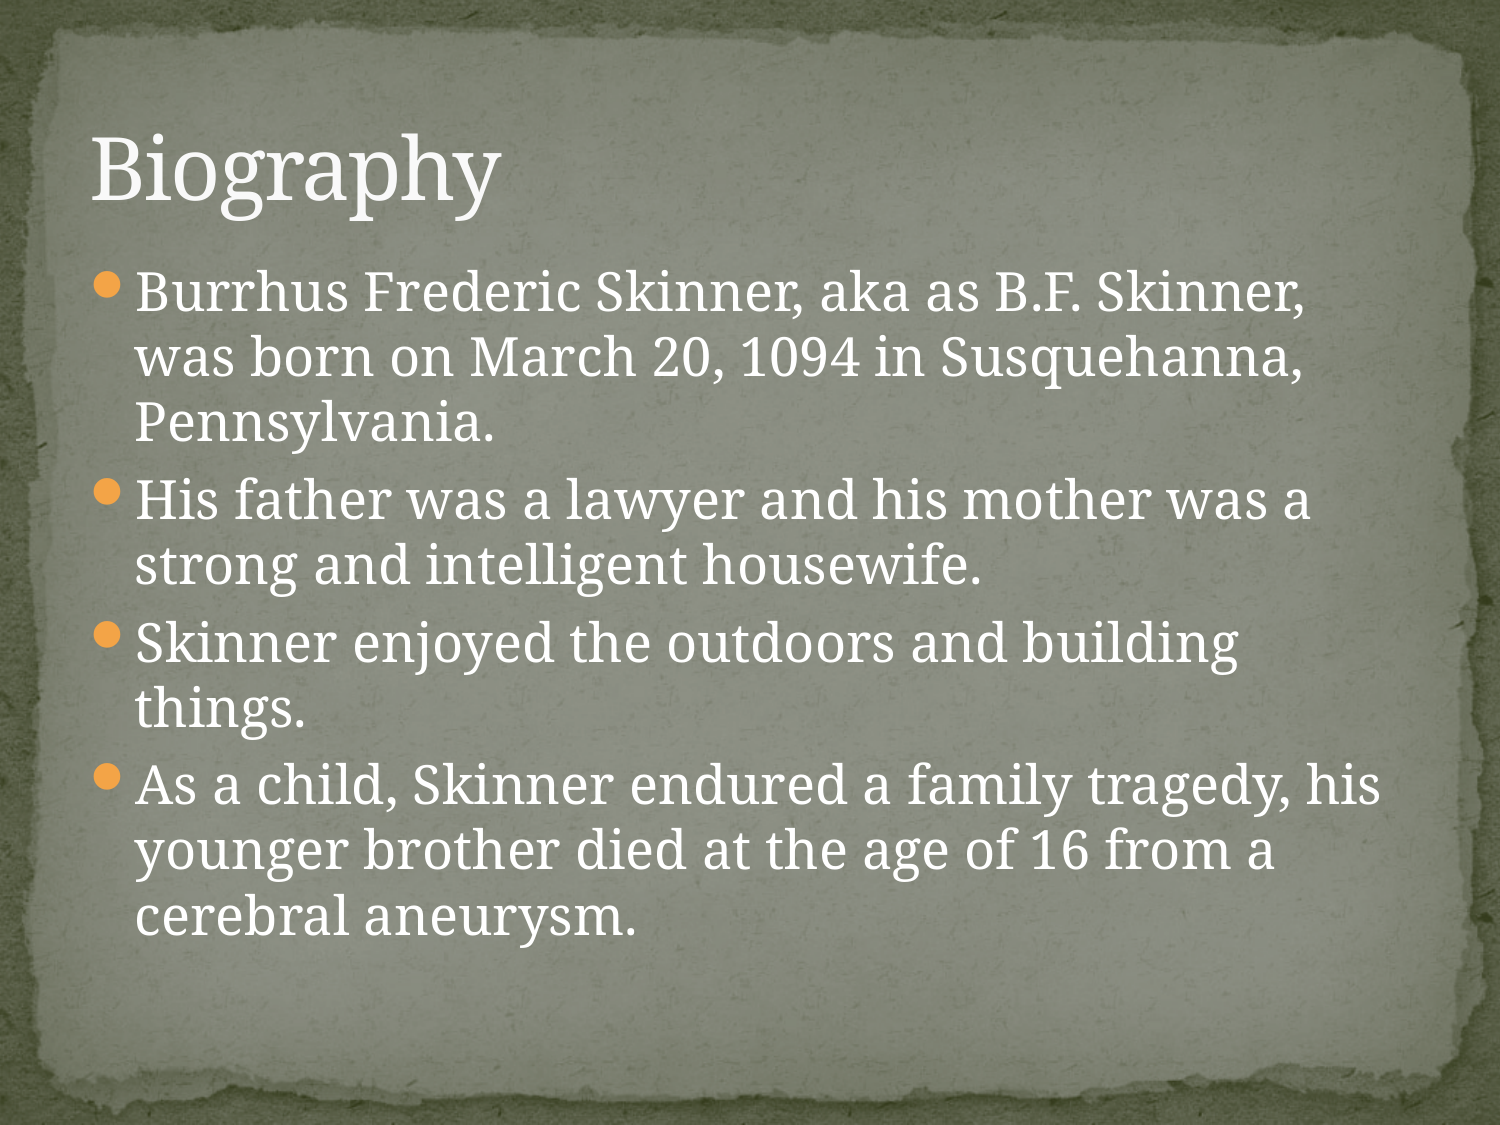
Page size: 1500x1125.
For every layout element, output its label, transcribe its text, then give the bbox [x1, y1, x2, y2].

list Burrhus Frederic Skinner, aka as B.F. Skinner, was born on March 20, 1094 in Susquehanna, Pennsylvania. His father was a lawyer and his mother was a strong and intelligent housewife. Skinner enjoyed the outdoors and building things. As a child, Skinner endured a family tragedy, his younger brother died at the age of 16 from a cerebral aneurysm. [75, 249, 1425, 1000]
title Biography [74, 24, 1425, 225]
